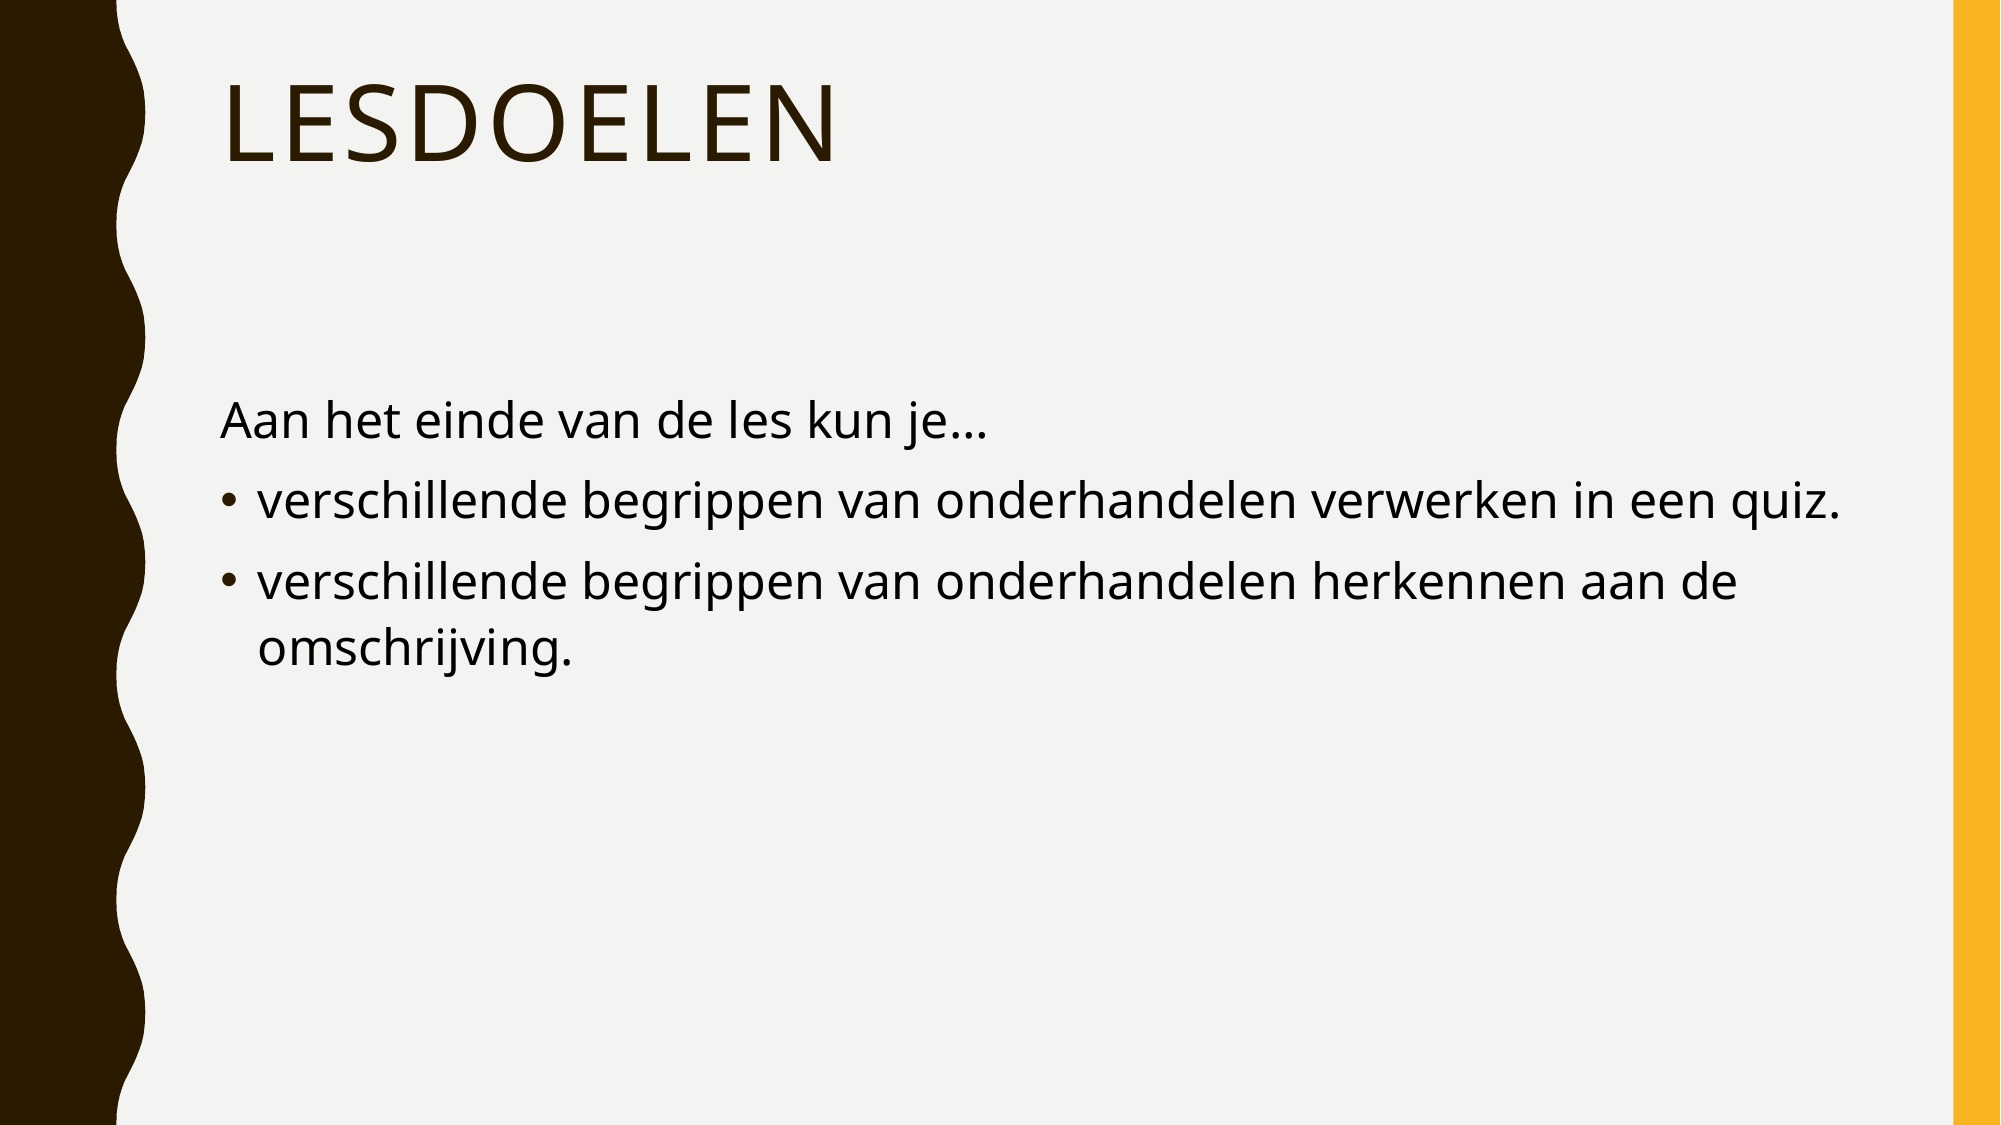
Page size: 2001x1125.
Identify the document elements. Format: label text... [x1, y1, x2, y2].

list Aan het einde van de les kun je… verschillende begrippen van onderhandelen verwerken in een quiz. verschillende begrippen van onderhandelen herkennen aan de omschrijving. [205, 375, 1875, 965]
title lesdoelen [205, 62, 1875, 308]
